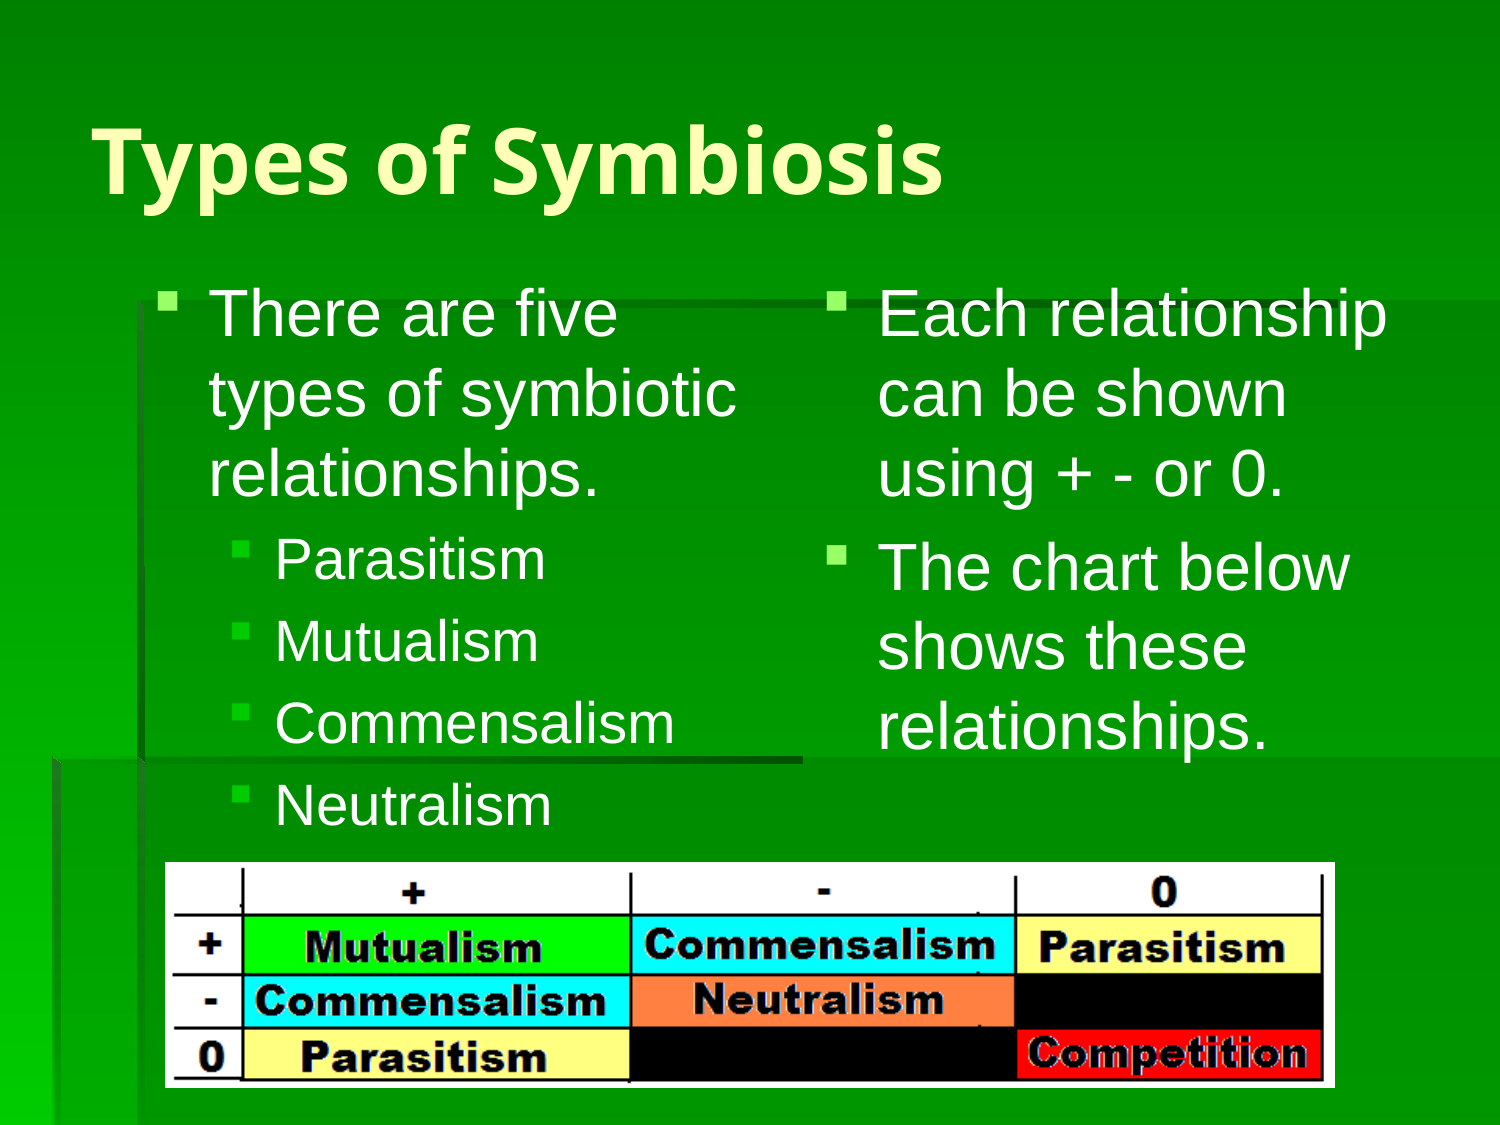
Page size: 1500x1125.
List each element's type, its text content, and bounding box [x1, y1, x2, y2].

picture [165, 862, 1335, 1088]
list Each relationship can be shown using + - or 0. The chart below shows these relationships. [806, 262, 1452, 834]
title Types of Symbiosis [74, 39, 1451, 276]
list There are five types of symbiotic relationships. Parasitism Mutualism Commensalism Neutralism Competition [137, 262, 783, 857]
